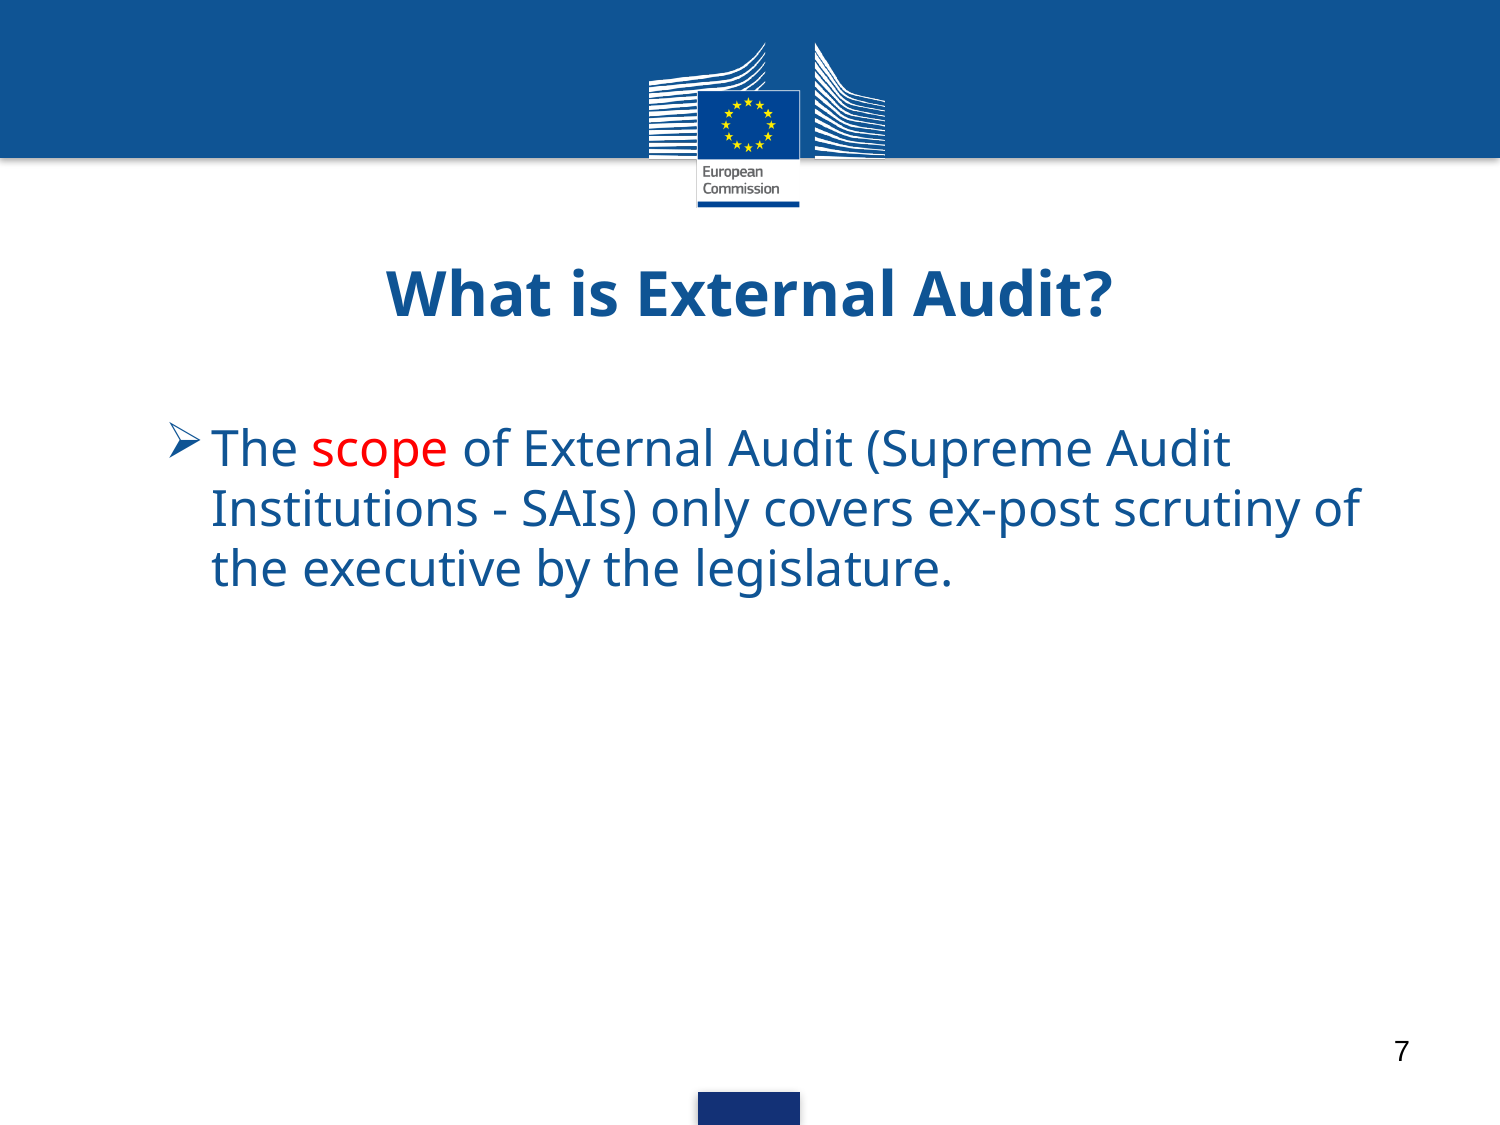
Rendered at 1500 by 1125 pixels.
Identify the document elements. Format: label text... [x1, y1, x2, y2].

picture [649, 42, 885, 197]
text_box What is External Audit? [0, 197, 1500, 386]
slide_number 7 [1074, 1024, 1426, 1103]
list The scope of External Audit (Supreme Audit Institutions - SAIs) only covers ex-post scrutiny of the executive by the legislature. [74, 408, 1426, 988]
